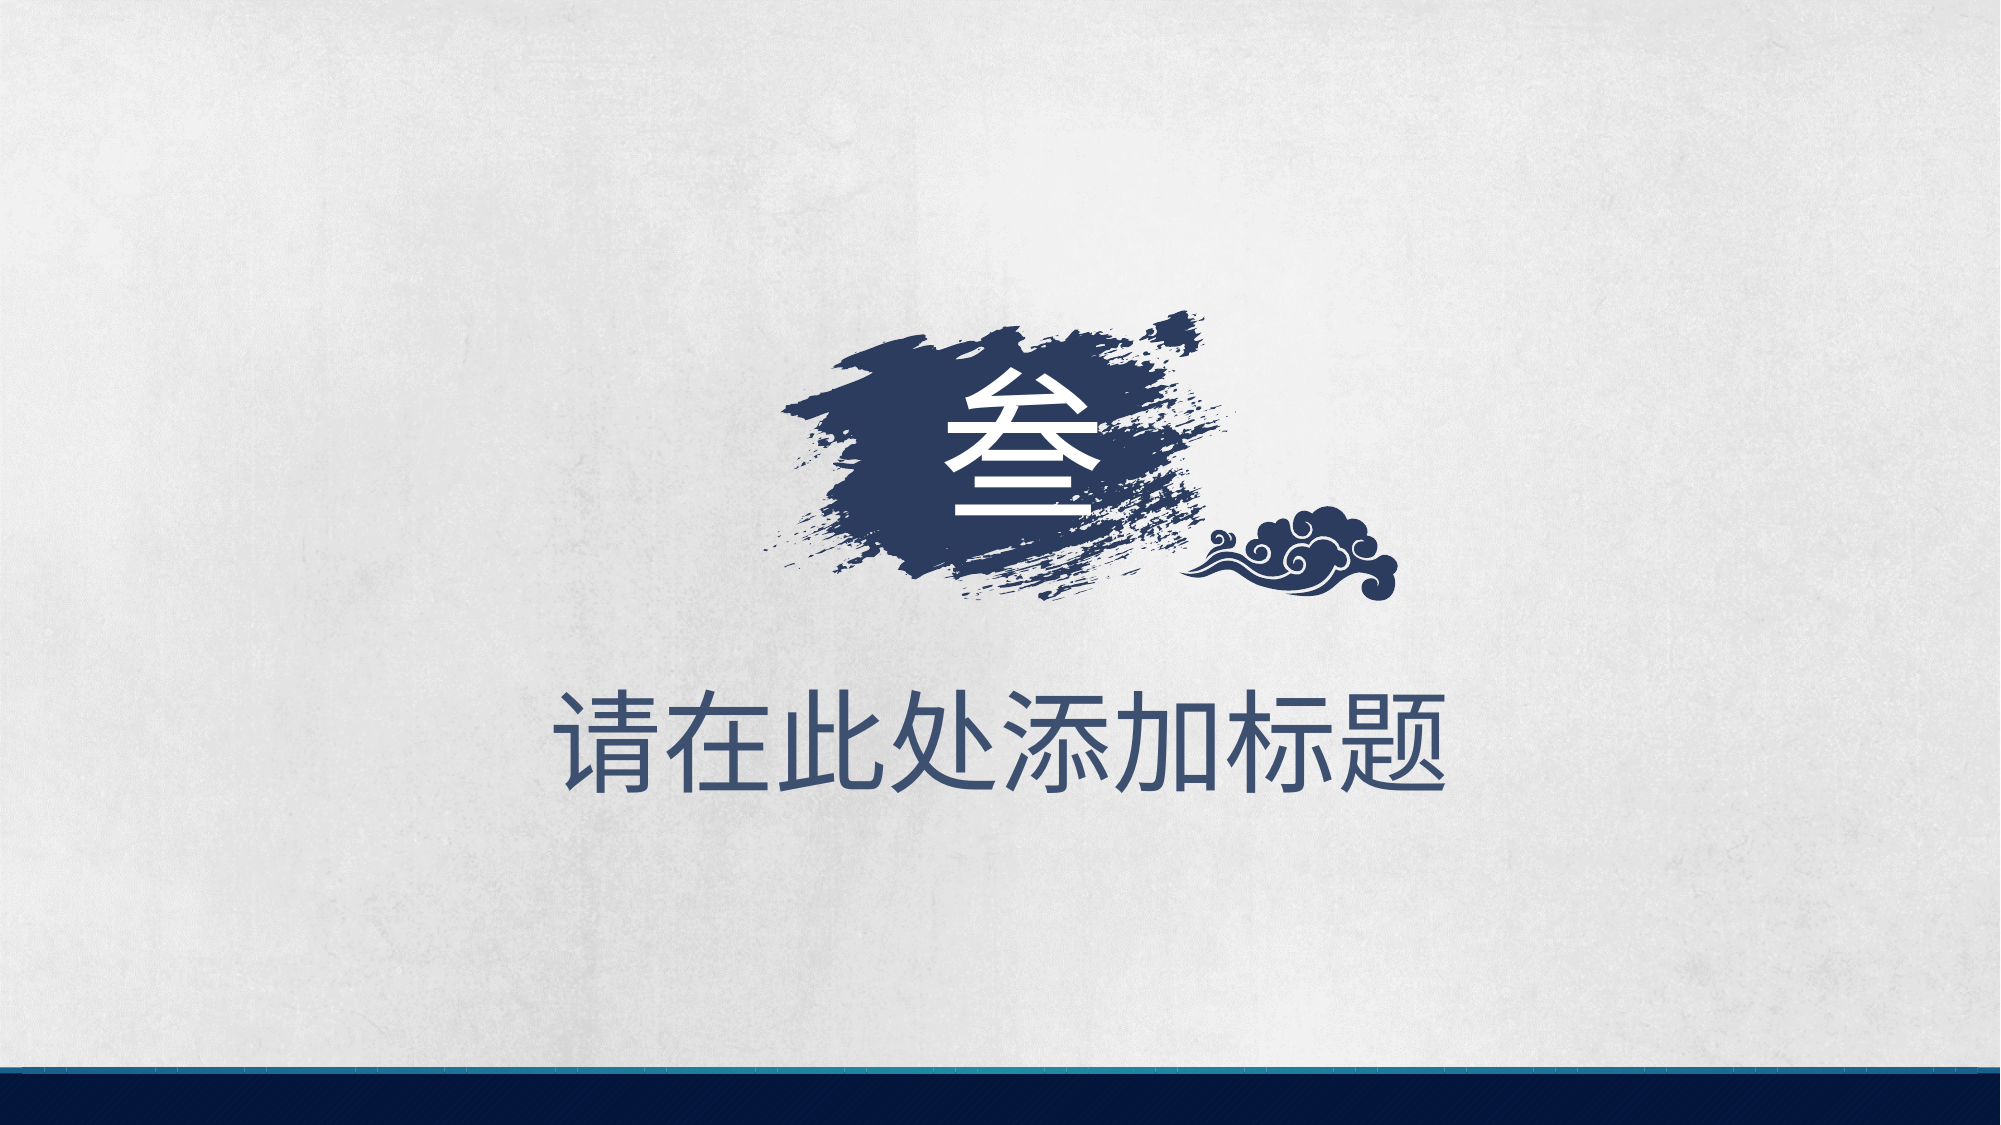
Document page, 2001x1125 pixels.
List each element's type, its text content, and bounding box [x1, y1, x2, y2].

list 请在此处添加标题 [444, 656, 1556, 841]
list 叁 [924, 362, 1075, 547]
